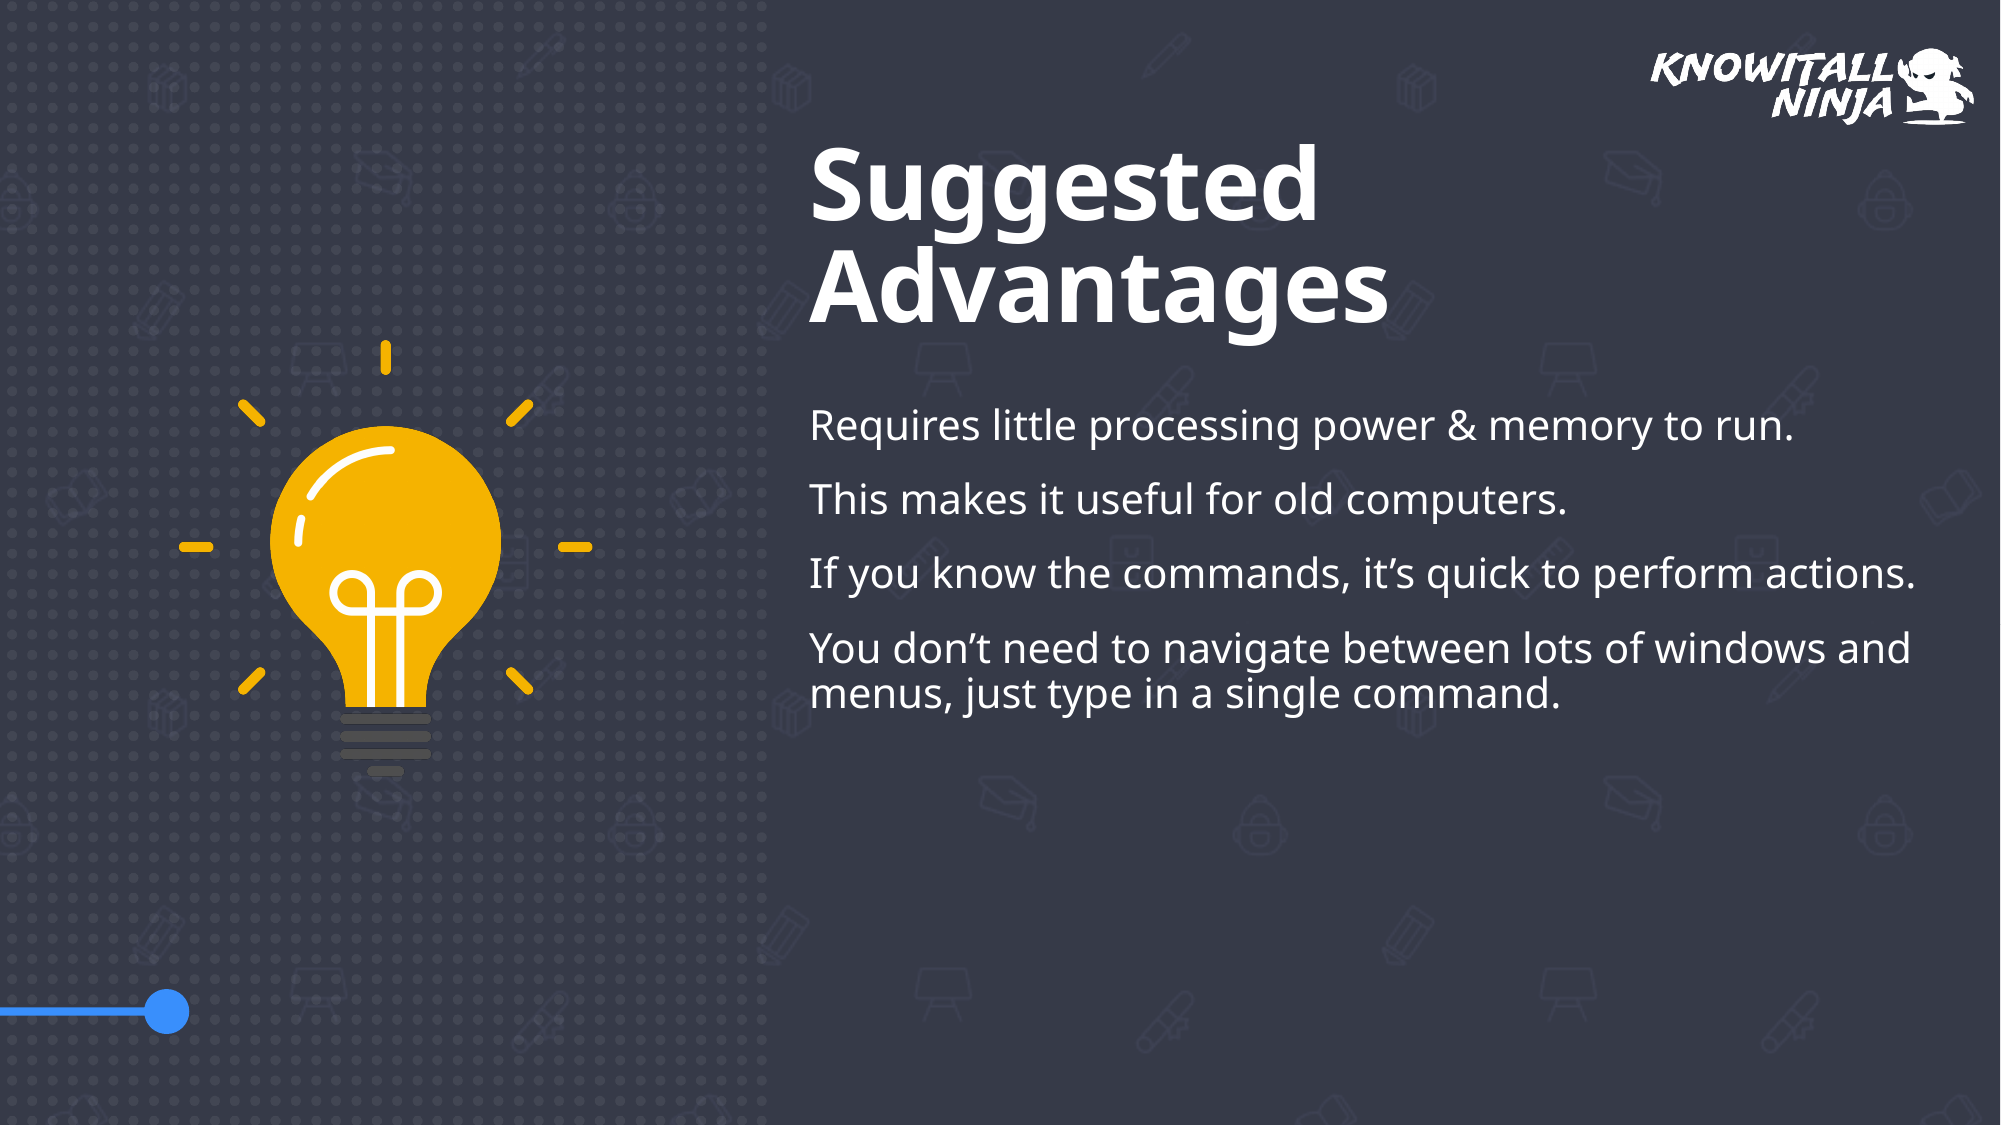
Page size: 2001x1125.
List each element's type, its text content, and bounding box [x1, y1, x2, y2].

title Suggested Advantages [794, 125, 1928, 351]
list Requires little processing power & memory to run. This makes it useful for old computers. If you know the commands, it’s quick to perform actions. You don’t need to navigate between lots of windows and menus, just type in a single command. [794, 397, 1928, 1090]
picture [0, 0, 2001, 1125]
